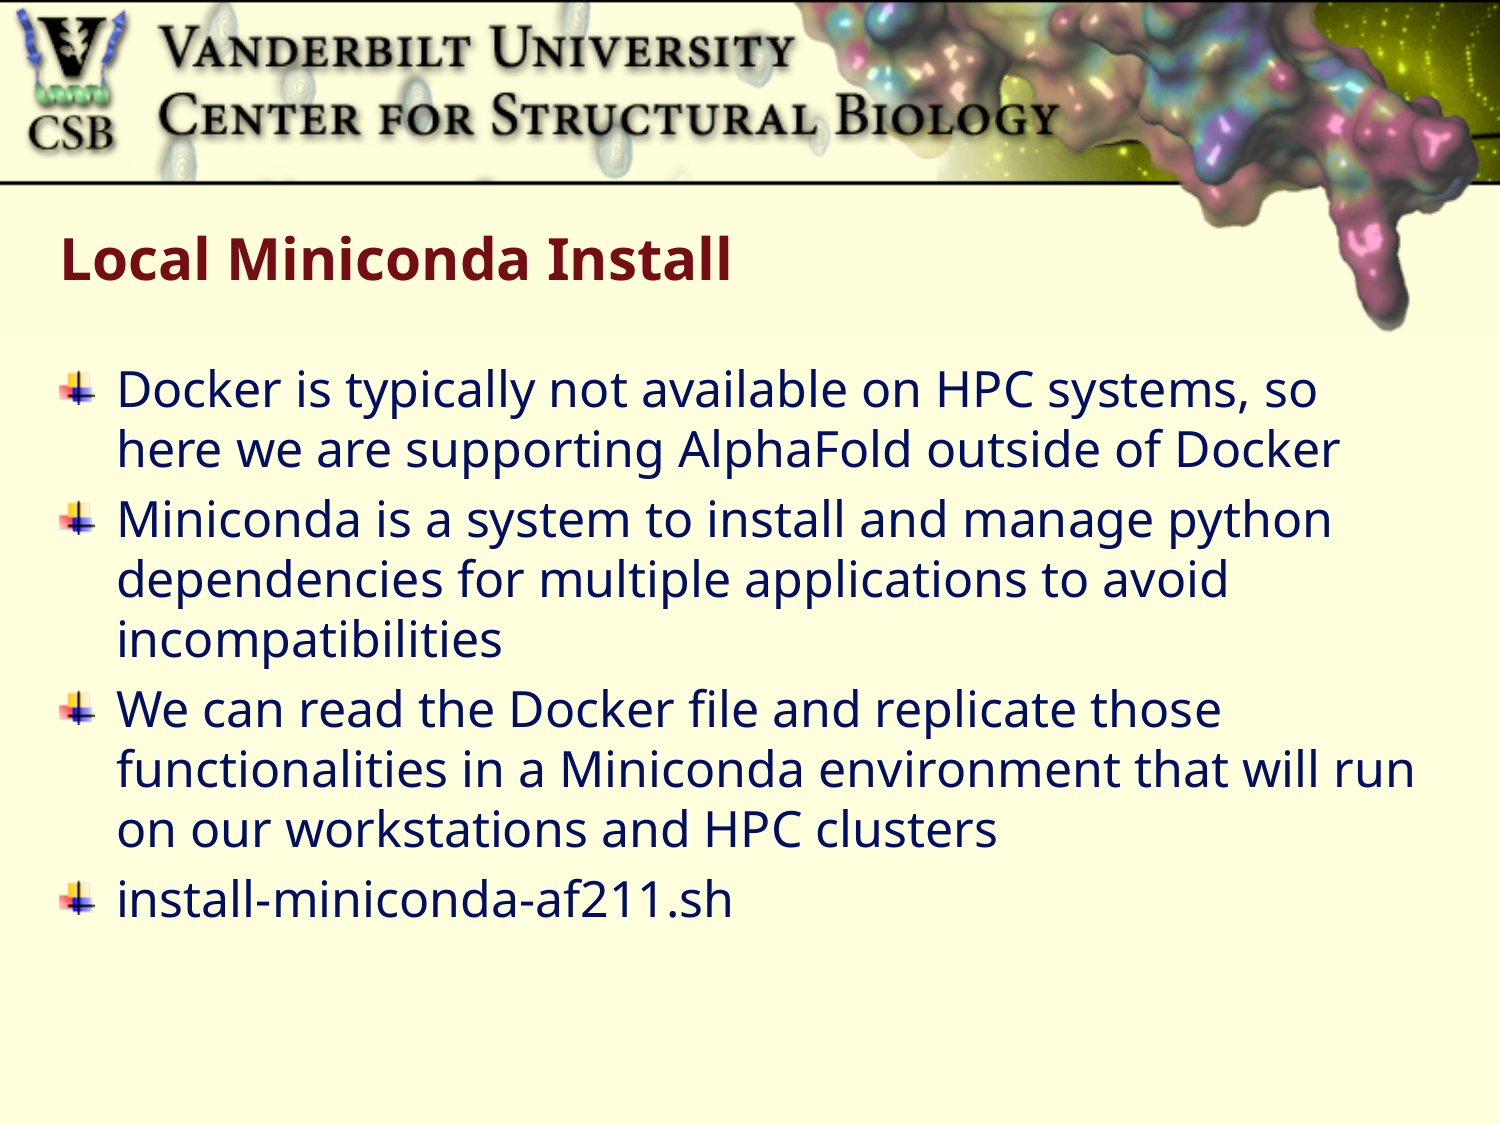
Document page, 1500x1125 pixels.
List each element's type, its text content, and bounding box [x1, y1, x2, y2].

picture [59, 499, 95, 535]
picture [59, 689, 95, 725]
picture [0, 0, 1500, 338]
picture [59, 879, 95, 915]
list Docker is typically not available on HPC systems, so here we are supporting AlphaFold outside of Docker Miniconda is a system to install and manage python dependencies for multiple applications to avoid incompatibilities We can read the Docker file and replicate those functionalities in a Miniconda environment that will run on our workstations and HPC clusters install-miniconda-af211.sh [44, 349, 1451, 1088]
title Local Miniconda Install [44, 187, 1308, 338]
picture [59, 369, 95, 405]
